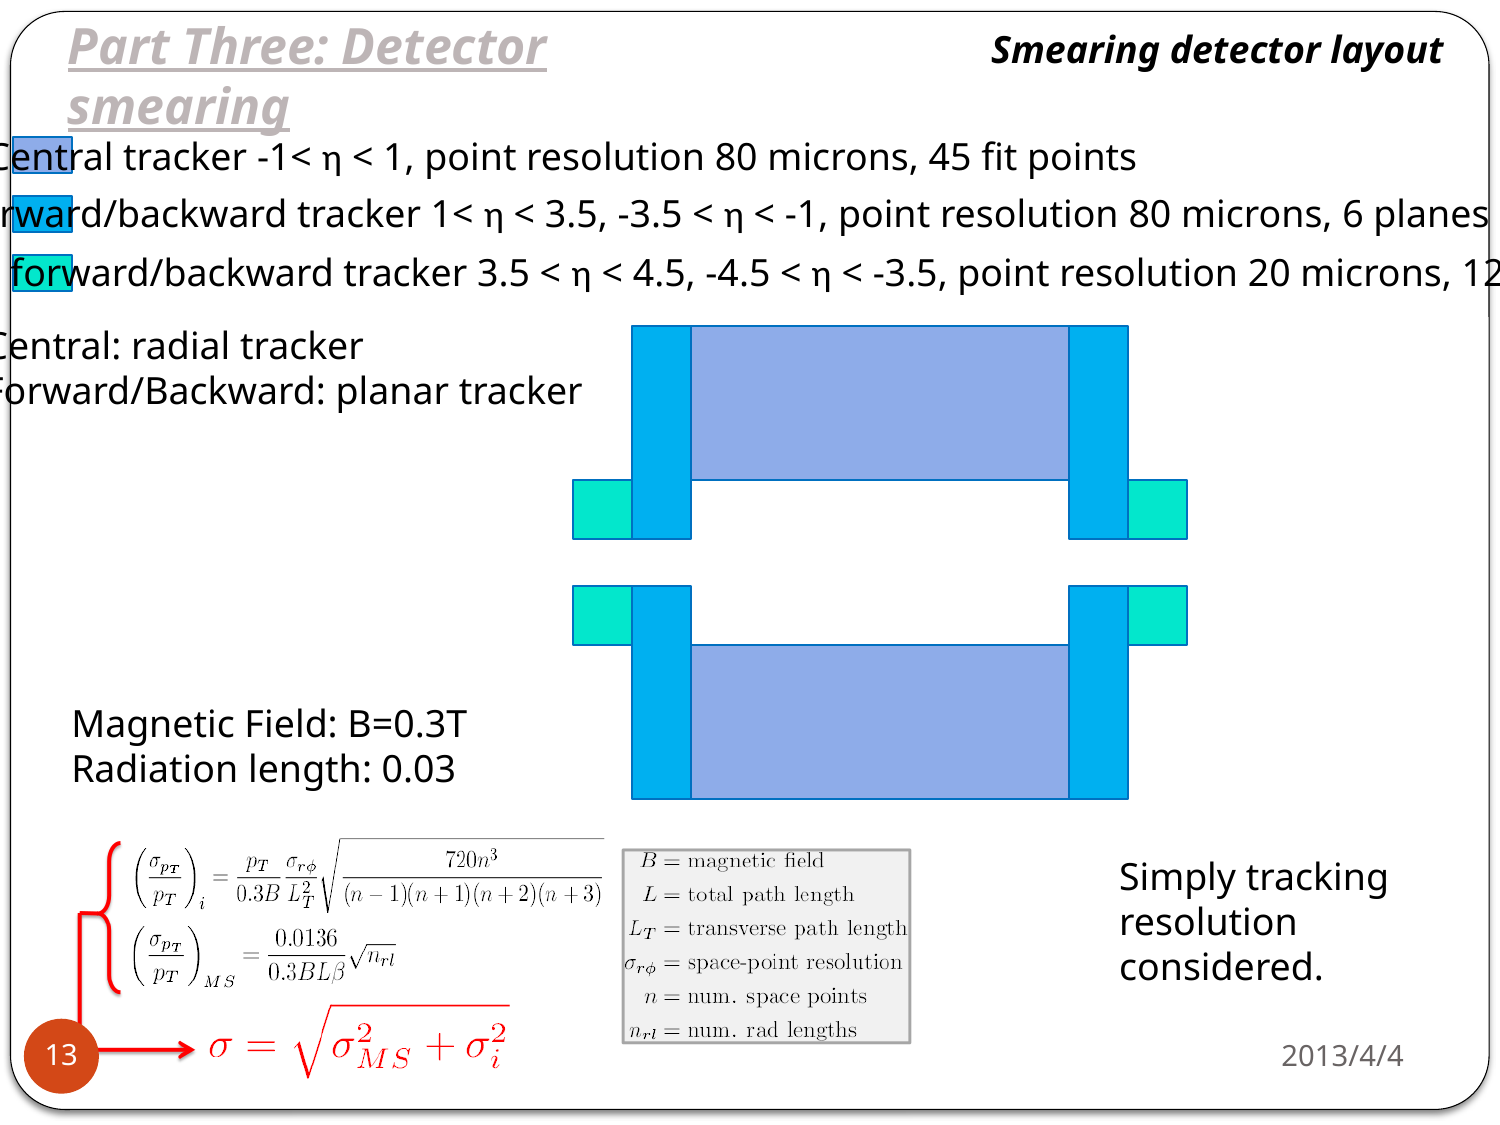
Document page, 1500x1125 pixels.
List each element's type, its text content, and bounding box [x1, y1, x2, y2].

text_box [572, 326, 1188, 799]
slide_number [1012, 1015, 1419, 1094]
picture [39, 810, 916, 1095]
text_box Far forward/backward tracker 3.5 < η < 4.5, -4.5 < η < -3.5, point resolution 20 microns, 12 planes [0, 242, 1500, 302]
slide_number 13 [23, 1031, 33, 1081]
title Part Three: Detector smearing [53, 6, 703, 125]
text_box Simply tracking resolution considered. [1104, 845, 1453, 996]
list Smearing detector layout [750, 19, 1459, 80]
text_box Forward/backward tracker 1< η < 3.5, -3.5 < η < -1, point resolution 80 microns, 6 planes [0, 182, 1500, 242]
text_box Central tracker -1< η < 1, point resolution 80 microns, 45 fit points [0, 125, 1153, 182]
text_box Magnetic Field: B=0.3T Radiation length: 0.03 [56, 692, 483, 798]
text_box Central: radial tracker Forward/Backward: planar tracker [0, 314, 598, 420]
